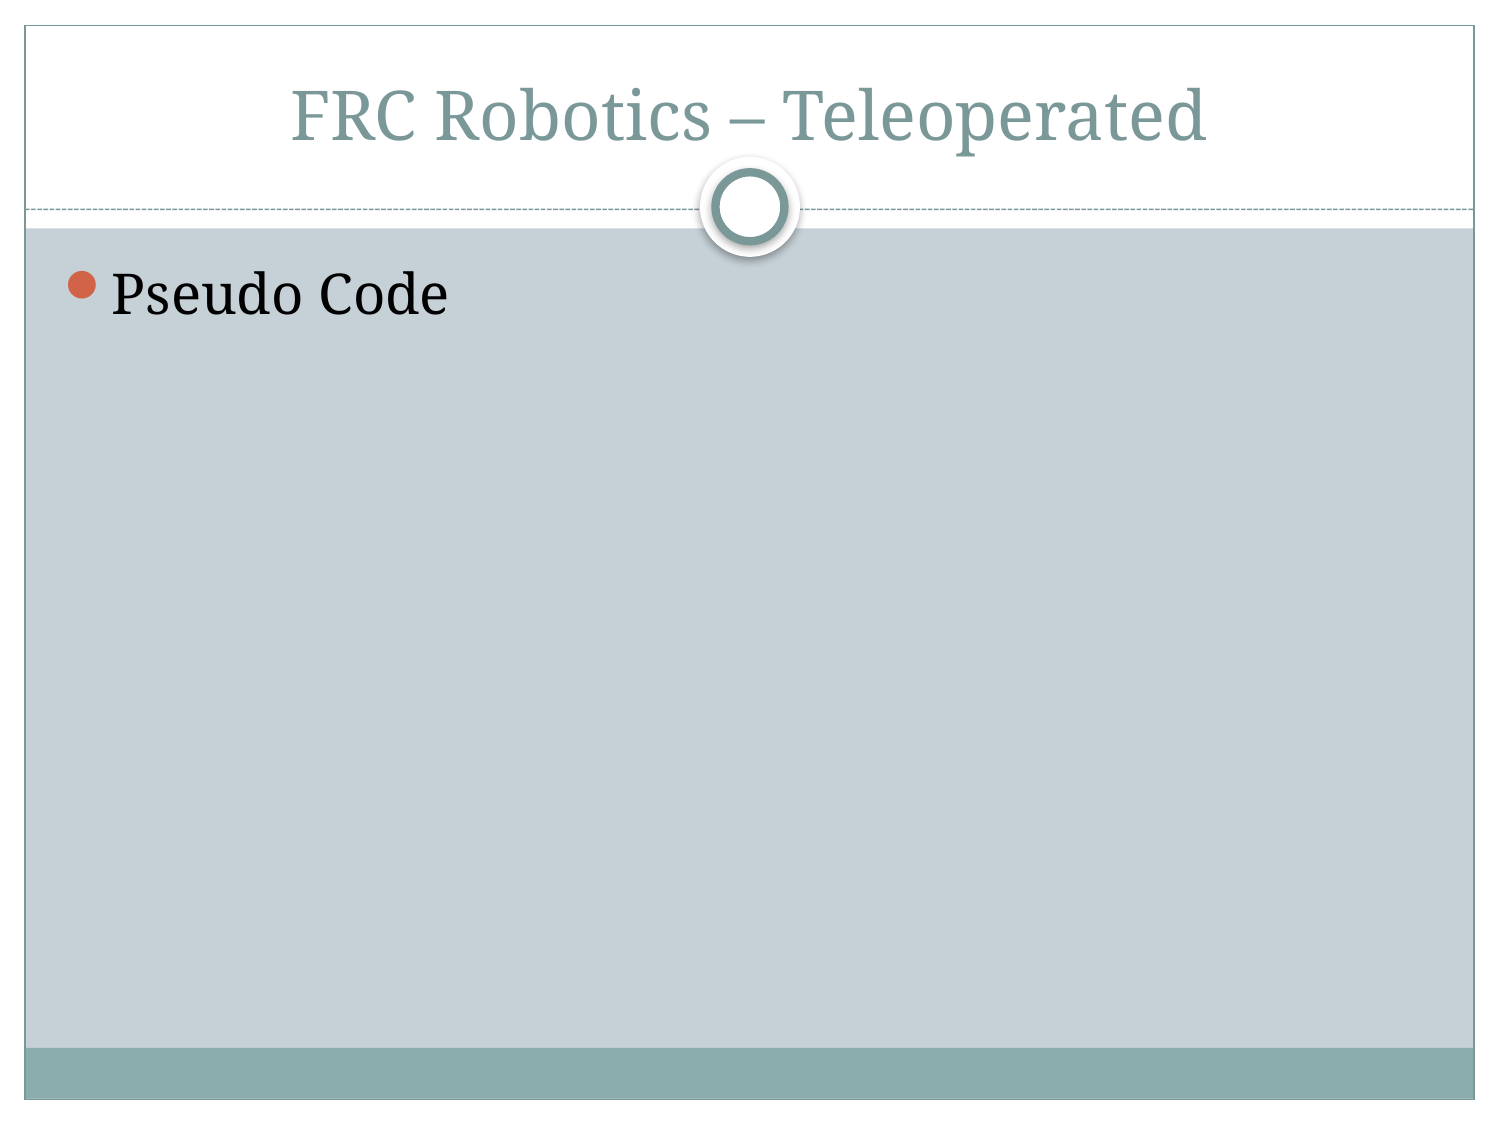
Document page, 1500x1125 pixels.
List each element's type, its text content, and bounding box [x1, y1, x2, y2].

list Pseudo Code [49, 250, 1445, 1001]
title FRC Robotics – Teleoperated [49, 37, 1450, 162]
